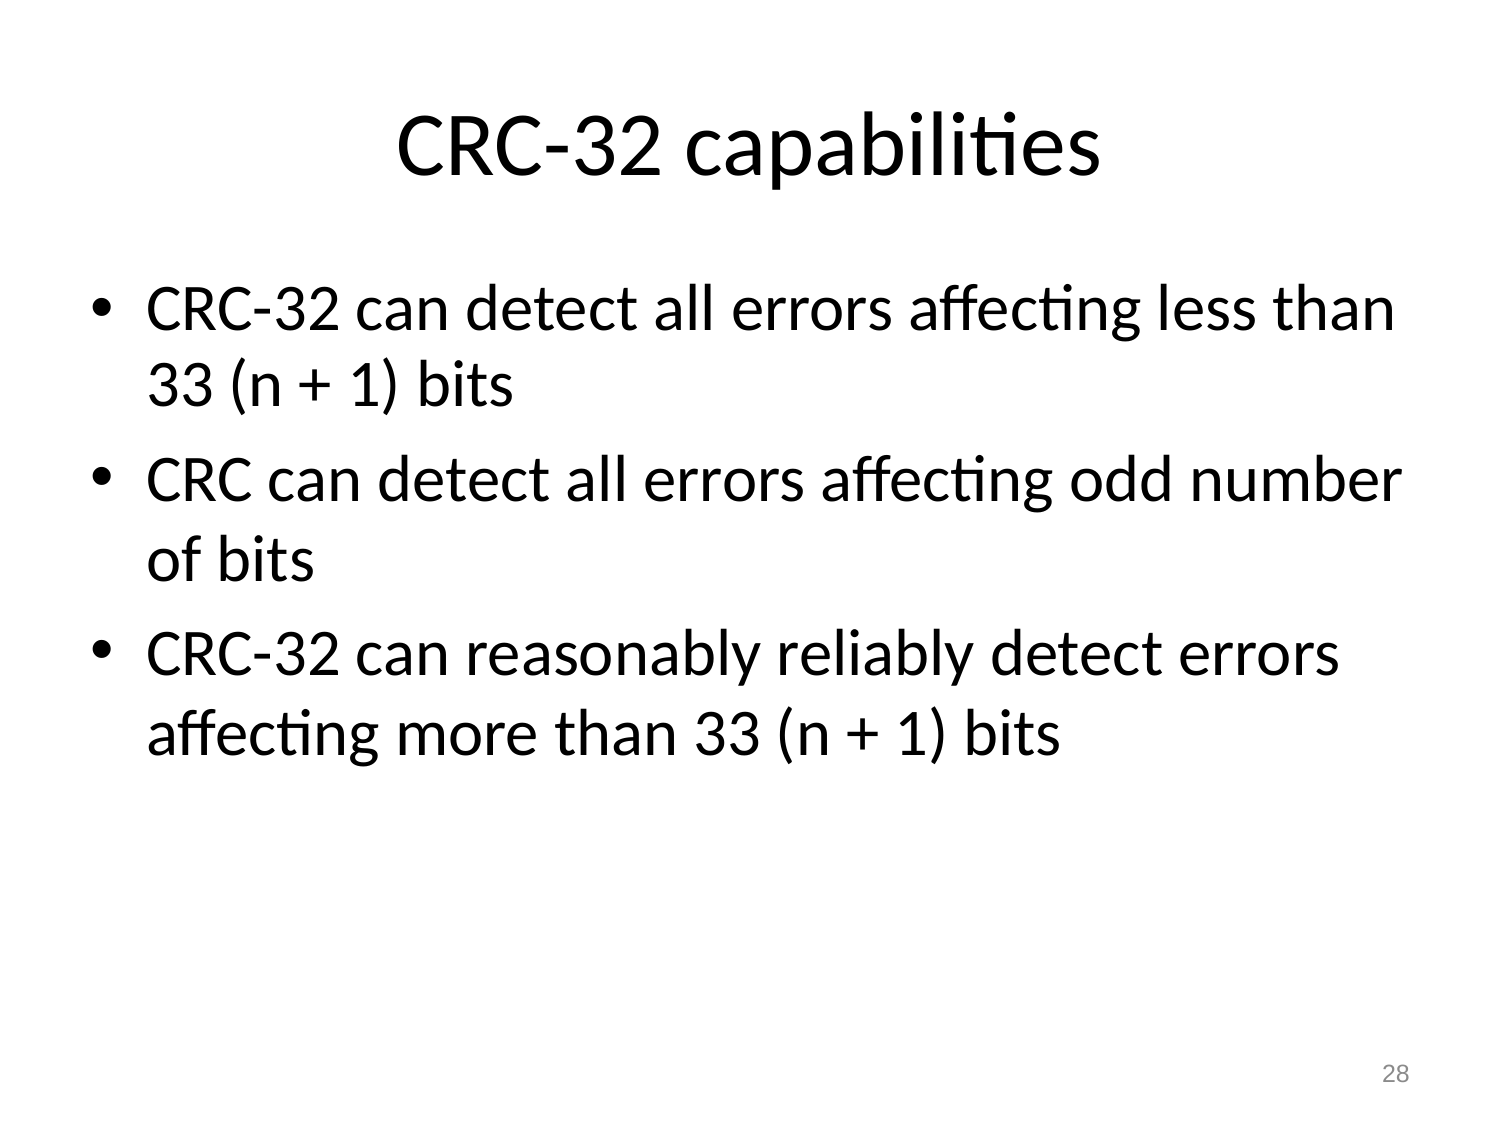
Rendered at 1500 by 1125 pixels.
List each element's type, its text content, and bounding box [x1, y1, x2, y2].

list CRC-32 can detect all errors affecting less than 33 (n + 1) bits CRC can detect all errors affecting odd number of bits CRC-32 can reasonably reliably detect errors affecting more than 33 (n + 1) bits [74, 262, 1426, 1006]
slide_number 28 [1074, 1042, 1425, 1103]
title CRC-32 capabilities [74, 44, 1426, 233]
